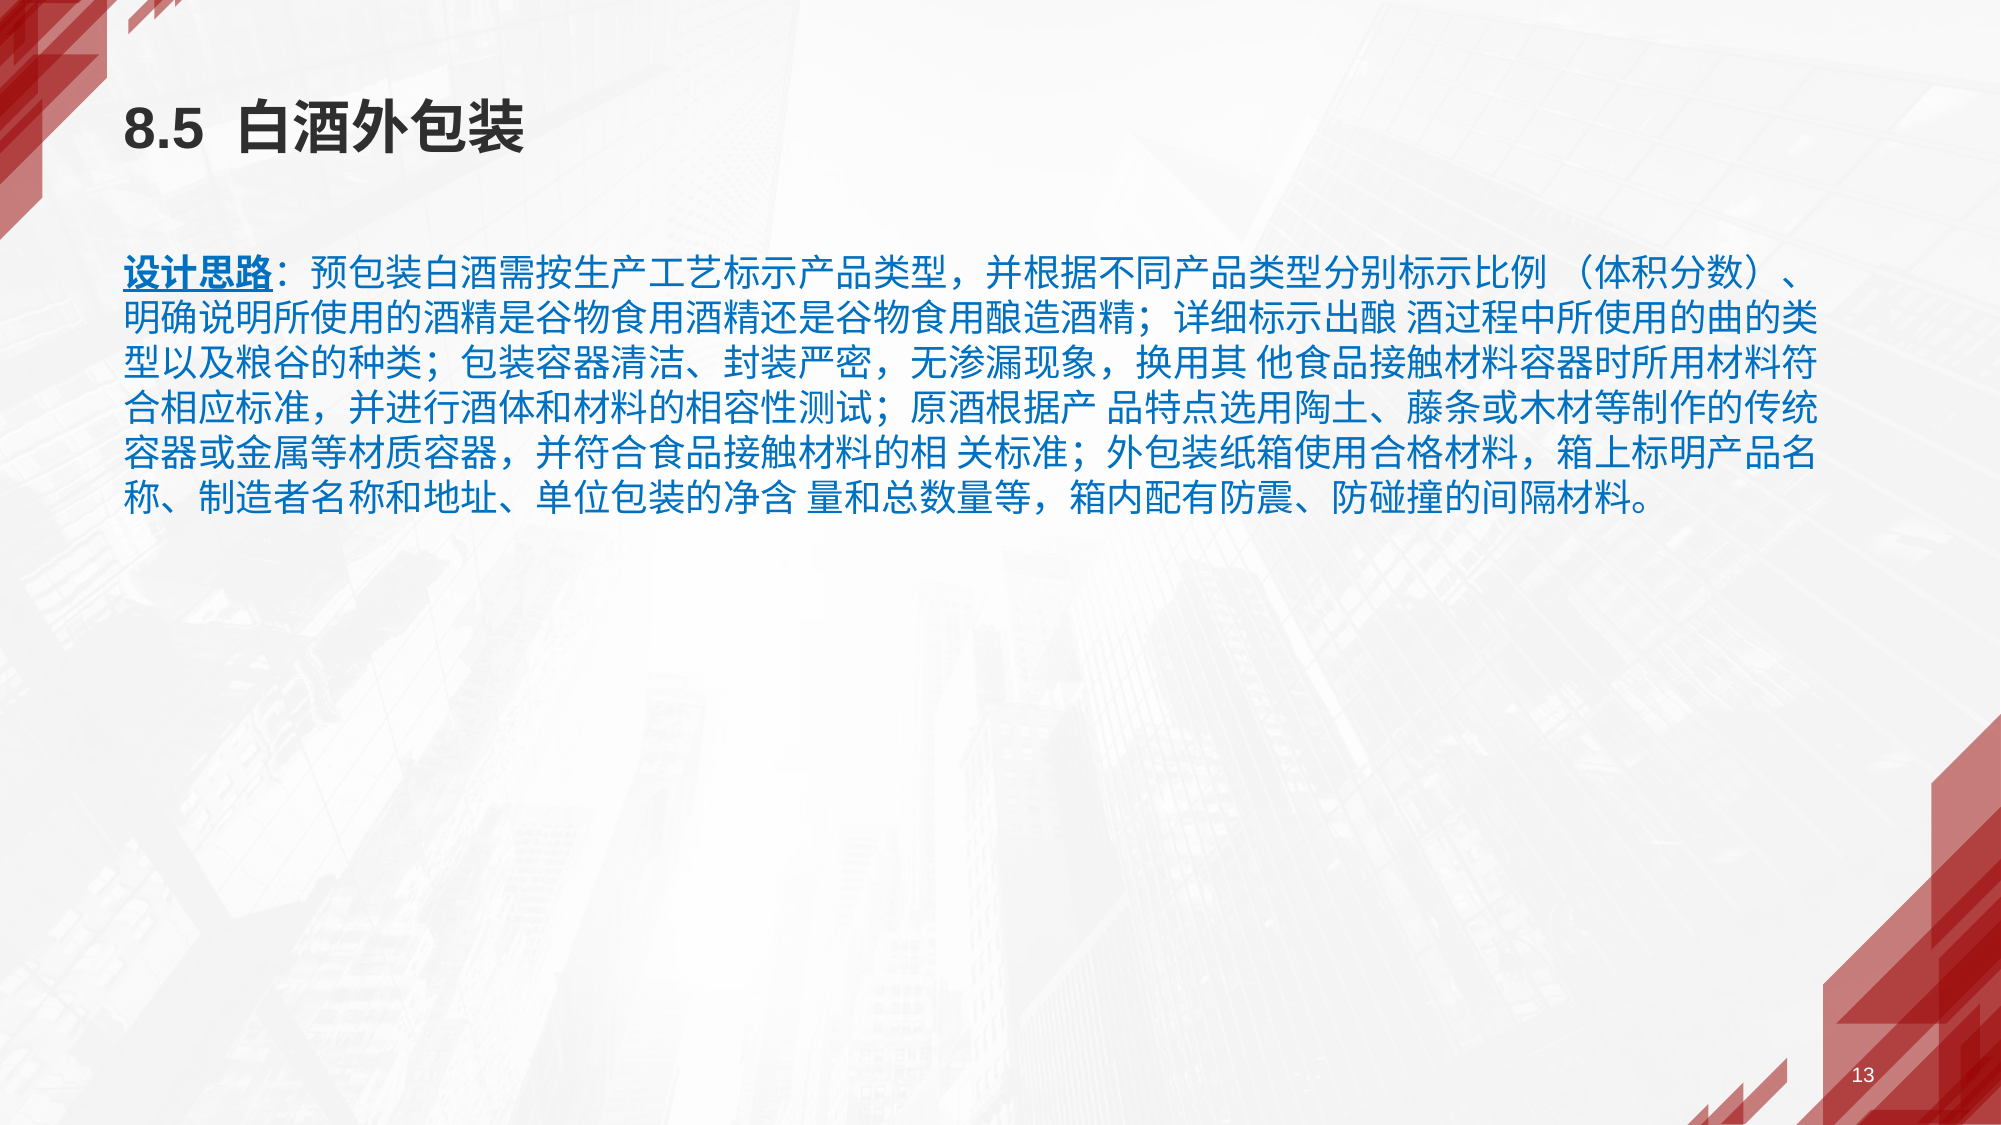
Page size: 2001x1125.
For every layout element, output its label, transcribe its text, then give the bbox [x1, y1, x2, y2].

slide_number 13 [1452, 1056, 1890, 1092]
text_box 设计思路：预包装白酒需按生产工艺标示产品类型，并根据不同产品类型分别标示比例 （体积分数）、明确说明所使用的酒精是谷物食用酒精还是谷物食用酿造酒精；详细标示出酿 酒过程中所使用的曲的类型以及粮谷的种类；包装容器清洁、封装严密，无渗漏现象，换用其 他食品接触材料容器时所用材料符合相应标准，并进行酒体和材料的相容性测试；原酒根据产 品特点选用陶土、藤条或木材等制作的传统容器或金属等材质容器，并符合食品接触材料的相 关标准；外包装纸箱使用合格材料，箱上标明产品名称、制造者名称和地址、单位包装的净含 量和总数量等，箱内配有防震、防碰撞的间隔材料。 [108, 241, 1867, 527]
title 8.5 白酒外包装 [108, 81, 1890, 169]
